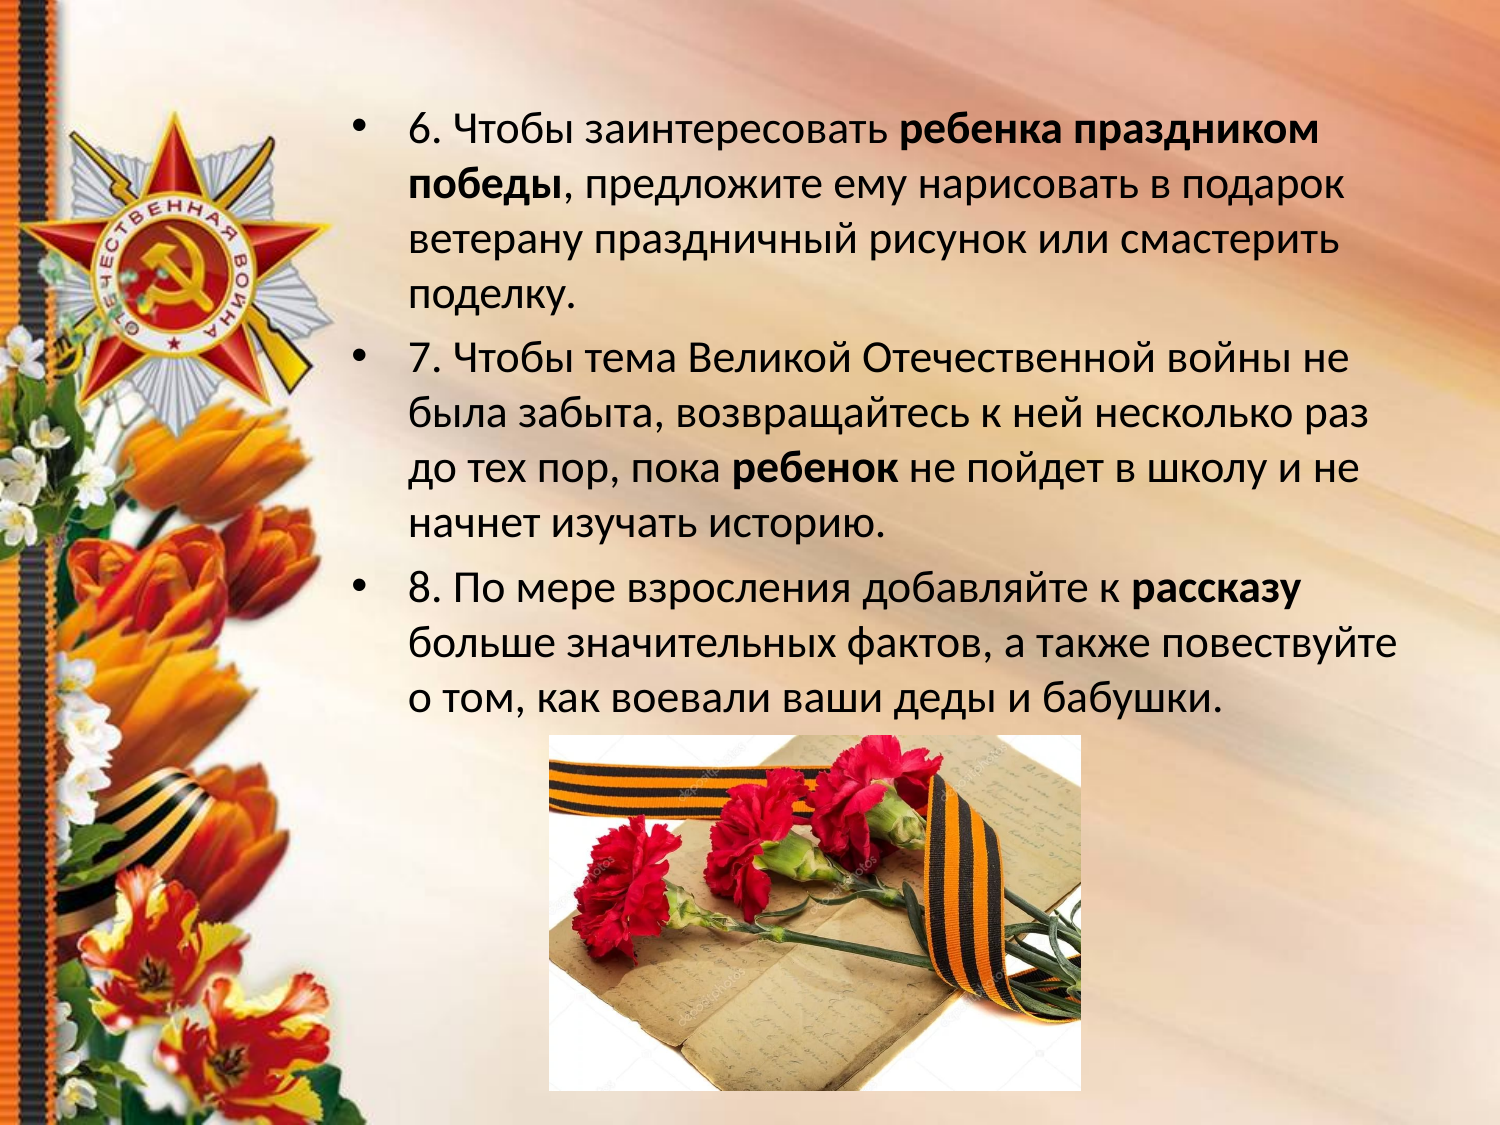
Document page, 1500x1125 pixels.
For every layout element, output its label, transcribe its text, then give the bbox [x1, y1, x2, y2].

picture [0, 0, 1500, 1125]
list 6. Чтобы заинтересовать ребенка праздником победы, предложите ему нарисовать в подарок ветерану праздничный рисунок или смастерить поделку. 7. Чтобы тема Великой Отечественной войны не была забыта, возвращайтесь к ней несколько раз до тех пор, пока ребенок не пойдет в школу и не начнет изучать историю. 8. По мере взросления добавляйте к рассказу больше значительных фактов, а также повествуйте о том, как воевали ваши деды и бабушки. [336, 90, 1425, 1005]
